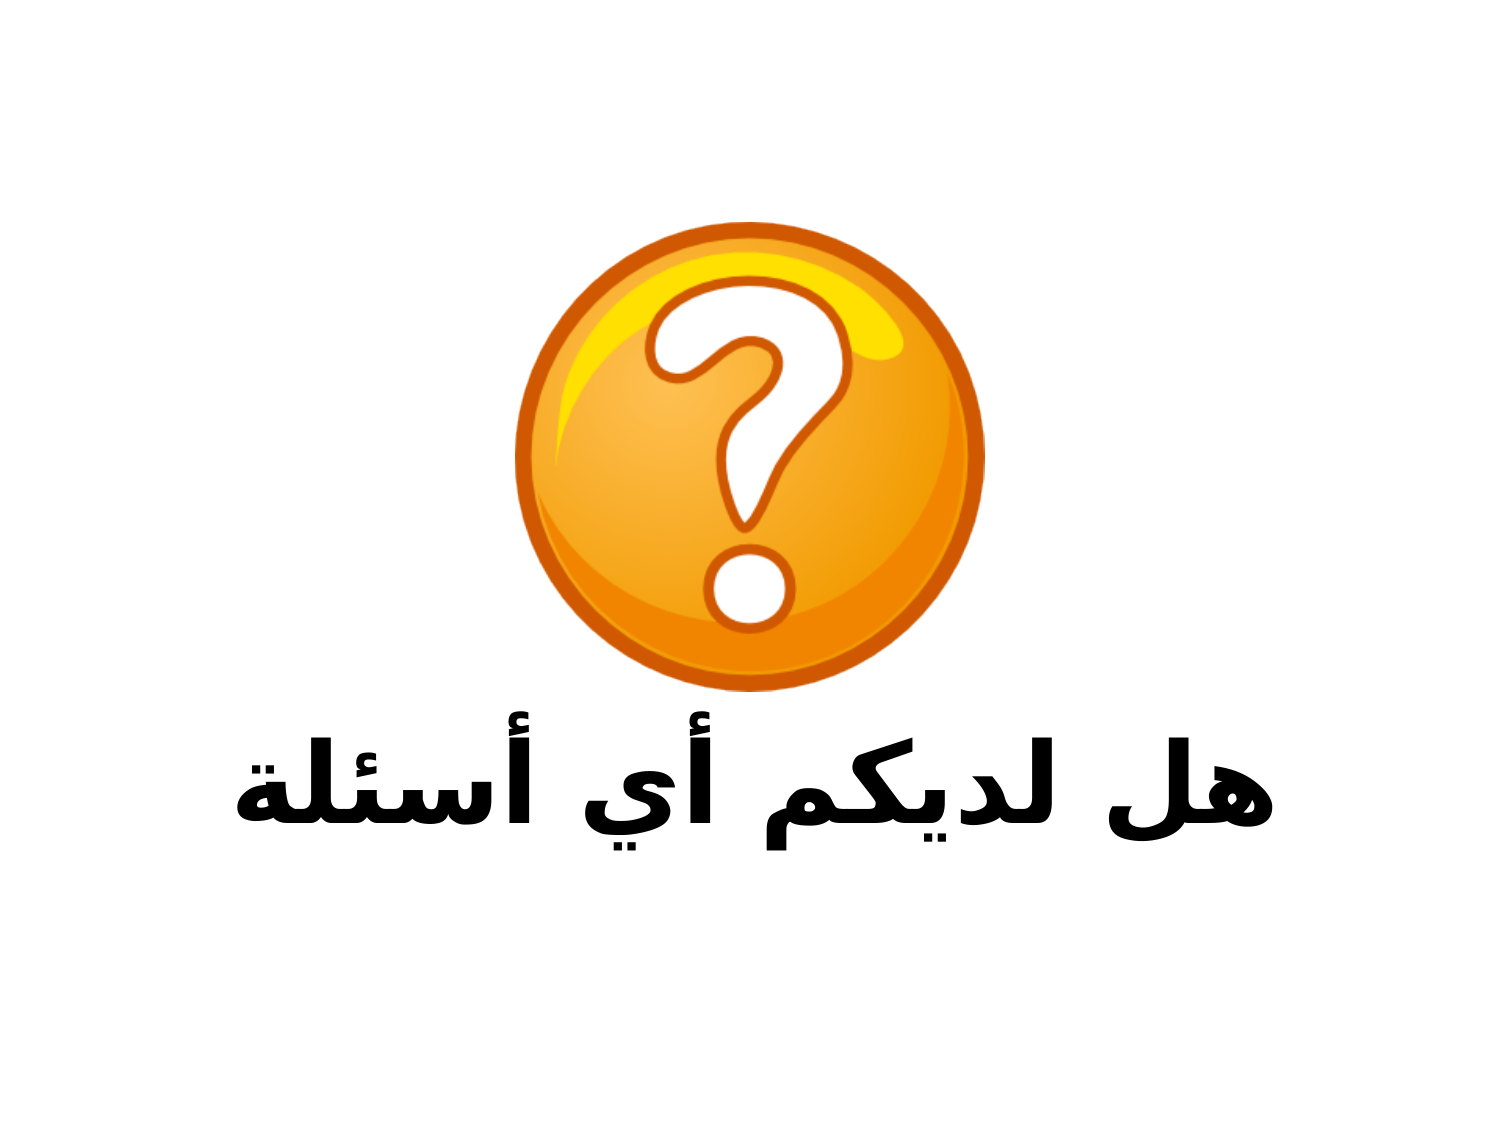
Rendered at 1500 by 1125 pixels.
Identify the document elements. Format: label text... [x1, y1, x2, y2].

picture [515, 222, 985, 692]
text_box هل لديكم أي أسئلة [215, 704, 1296, 854]
